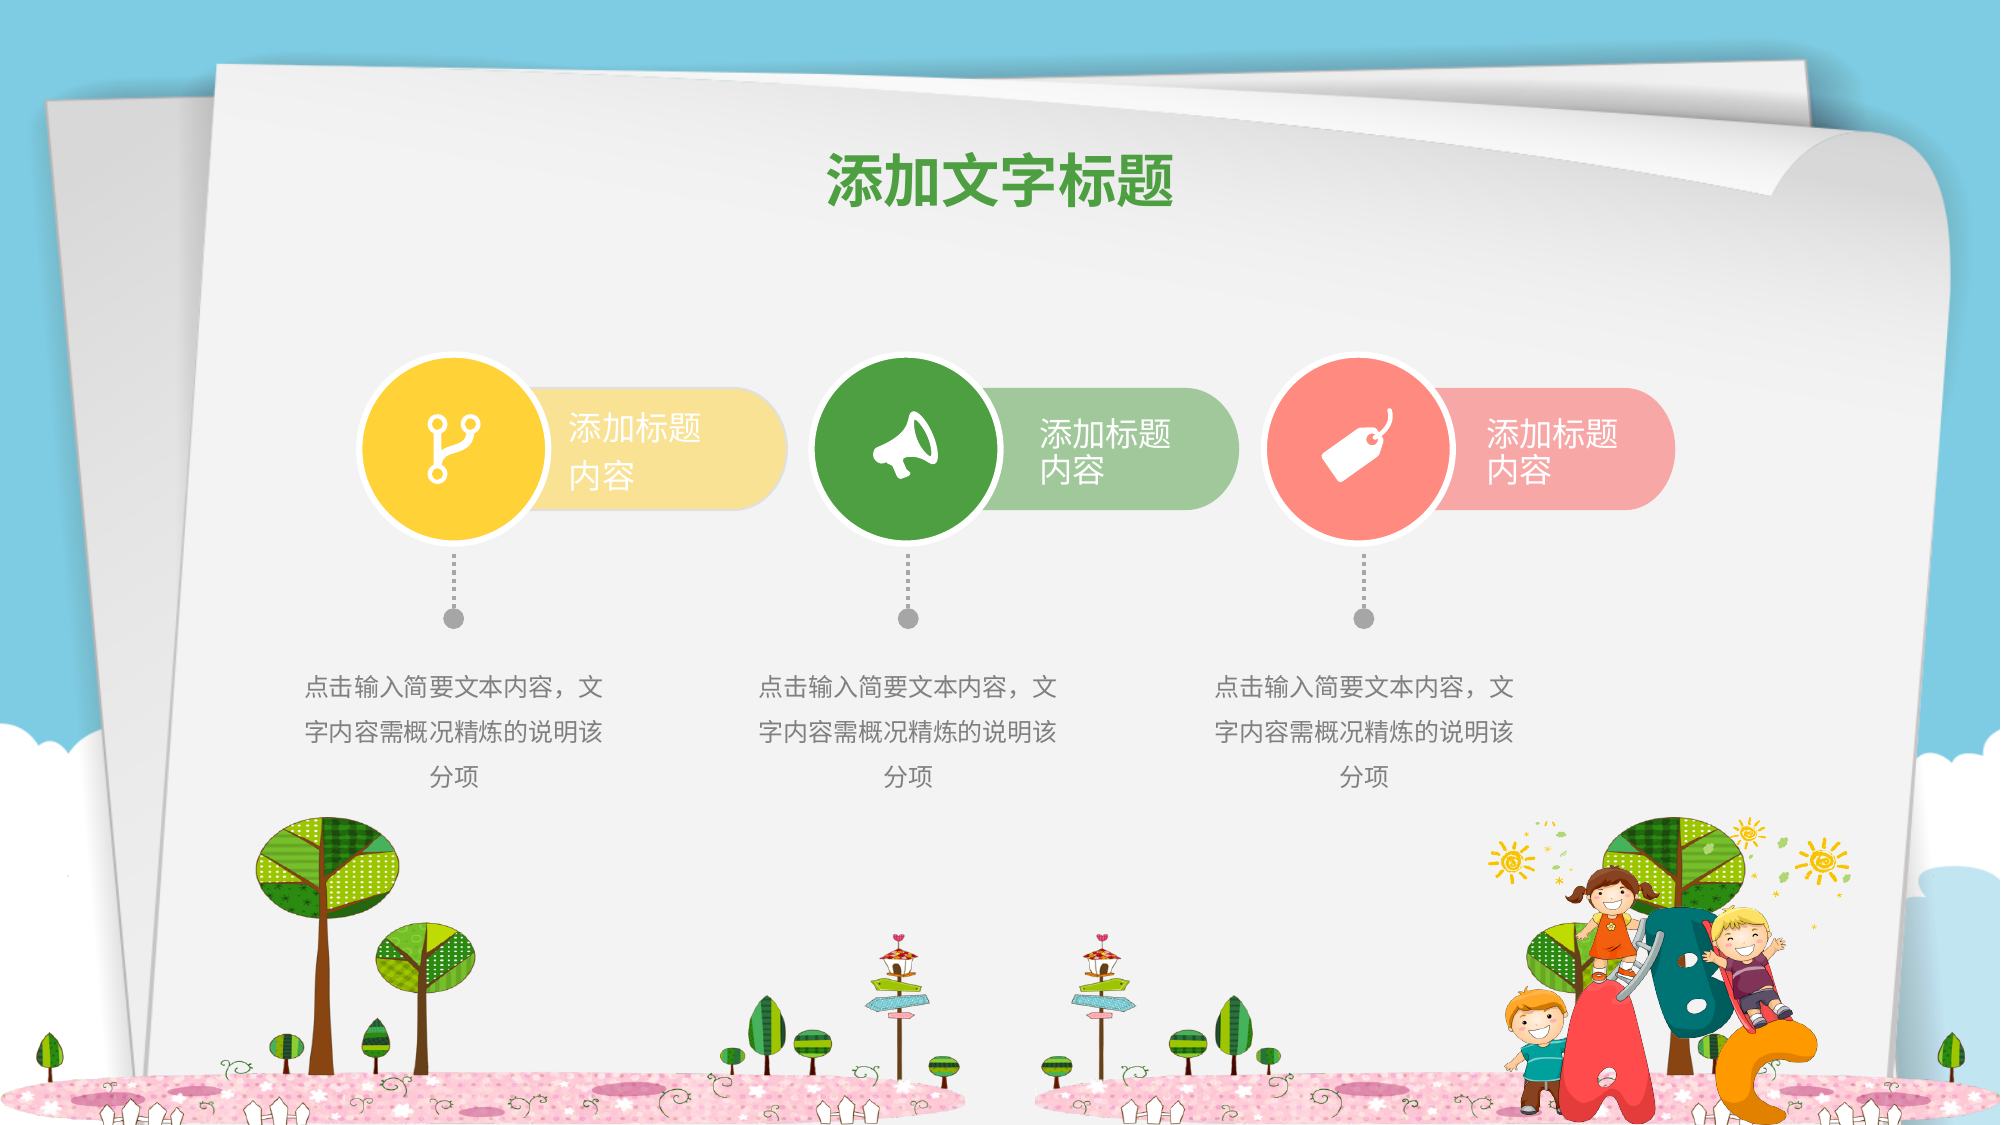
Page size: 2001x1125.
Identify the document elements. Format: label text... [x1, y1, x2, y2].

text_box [811, 354, 1240, 544]
text_box 点击输入简要文本内容，文字内容需概况精炼的说明该分项 [279, 649, 629, 799]
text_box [1263, 354, 1676, 544]
text_box 添加文字标题 [249, 132, 1750, 236]
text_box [359, 354, 787, 544]
text_box 点击输入简要文本内容，文字内容需概况精炼的说明该分项 [733, 649, 1083, 799]
picture [0, 0, 2000, 1125]
text_box 点击输入简要文本内容，文字内容需概况精炼的说明该分项 [1190, 649, 1539, 799]
